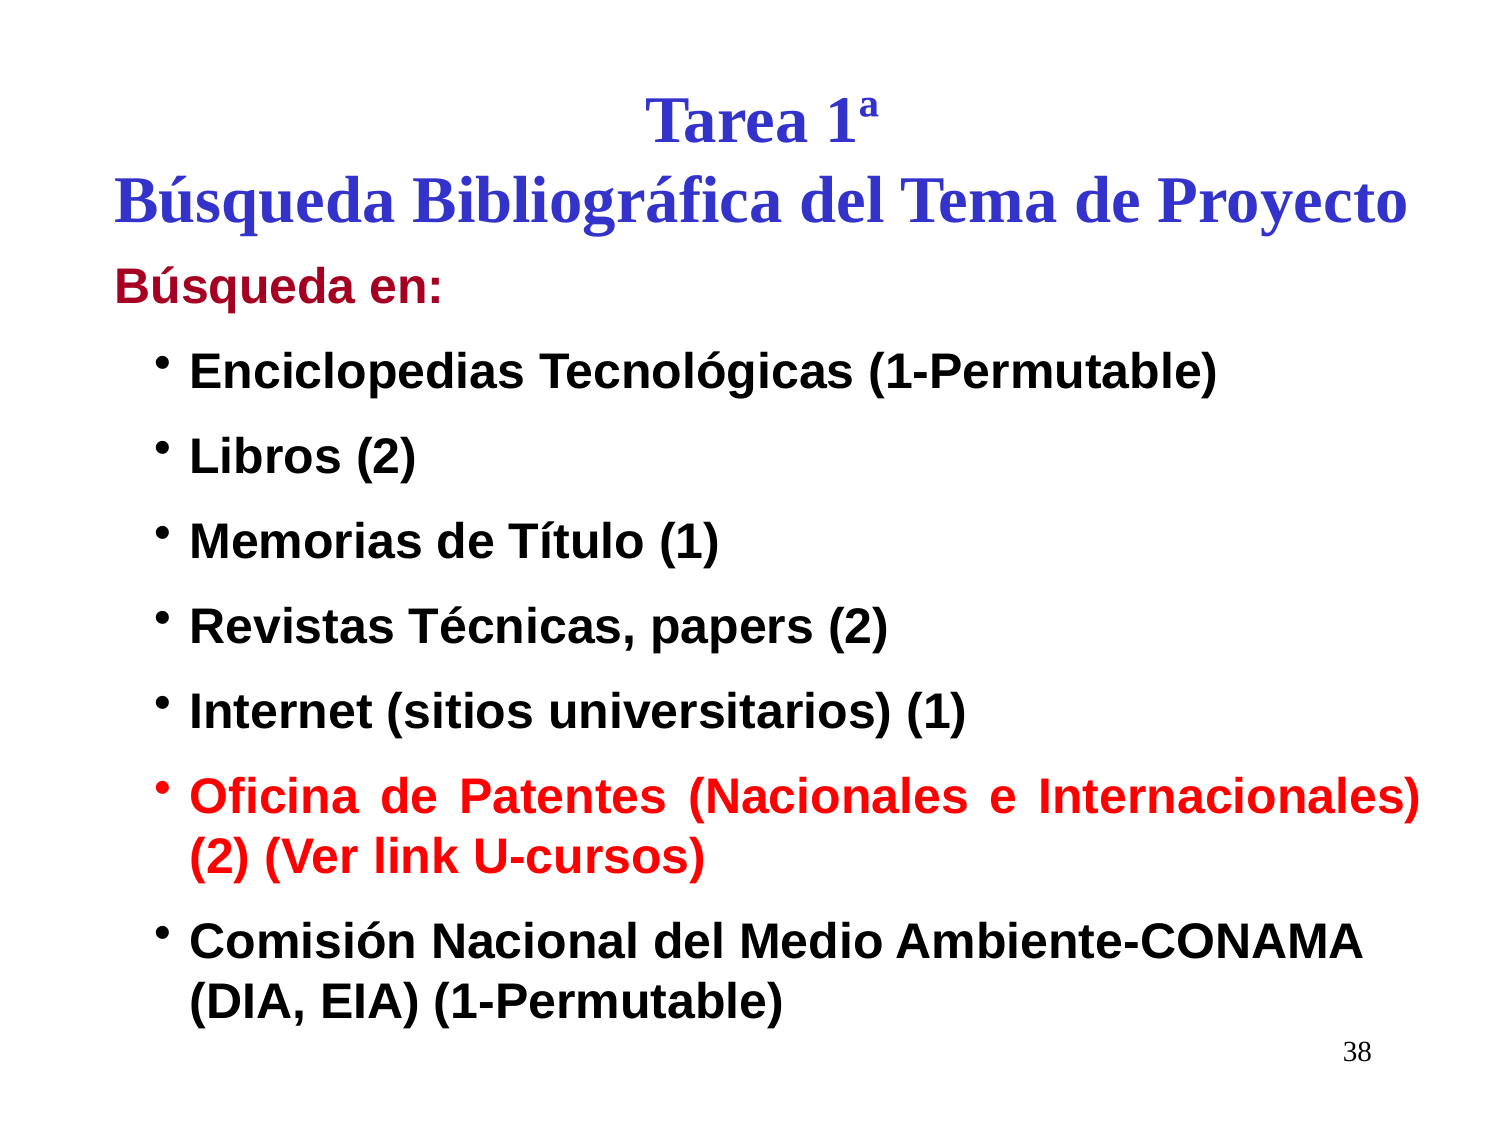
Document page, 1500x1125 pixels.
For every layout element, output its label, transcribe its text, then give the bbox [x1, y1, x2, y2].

text_box Búsqueda en: Enciclopedias Tecnológicas (1-Permutable) Libros (2) Memorias de Título (1) Revistas Técnicas, papers (2) Internet (sitios universitarios) (1) Oficina de Patentes (Nacionales e Internacionales) (2) (Ver link U-cursos) Comisión Nacional del Medio Ambiente-CONAMA (DIA, EIA) (1-Permutable) [99, 246, 1438, 1036]
slide_number 38 [1074, 1024, 1388, 1101]
title Tarea 1ª Búsqueda Bibliográfica del Tema de Proyecto [68, 62, 1457, 251]
